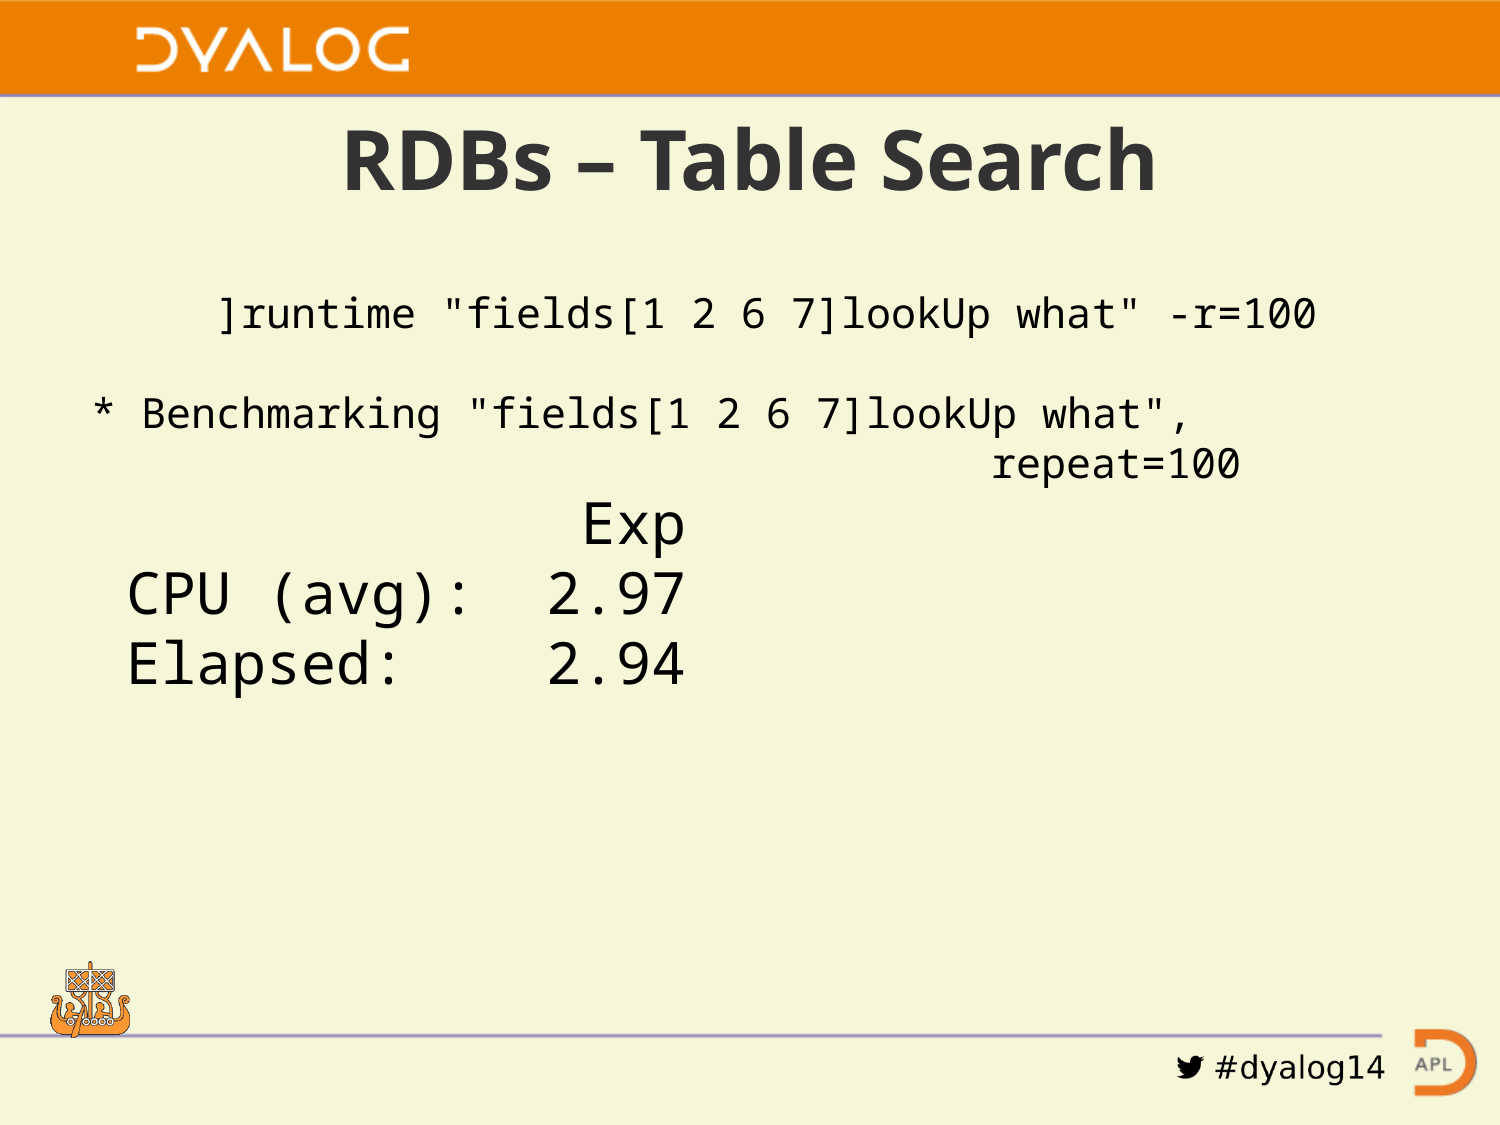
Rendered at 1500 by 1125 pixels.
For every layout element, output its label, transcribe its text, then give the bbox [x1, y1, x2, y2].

picture [0, 0, 1500, 1125]
title RDBs – Table Search [112, 99, 1388, 278]
text_box ]runtime "fields[1 2 6 7]lookUp what" -r=100 * Benchmarking "fields[1 2 6 7]lookUp what", repeat=100 Exp CPU (avg): 2.97 Elapsed: 2.94 [76, 278, 1447, 704]
